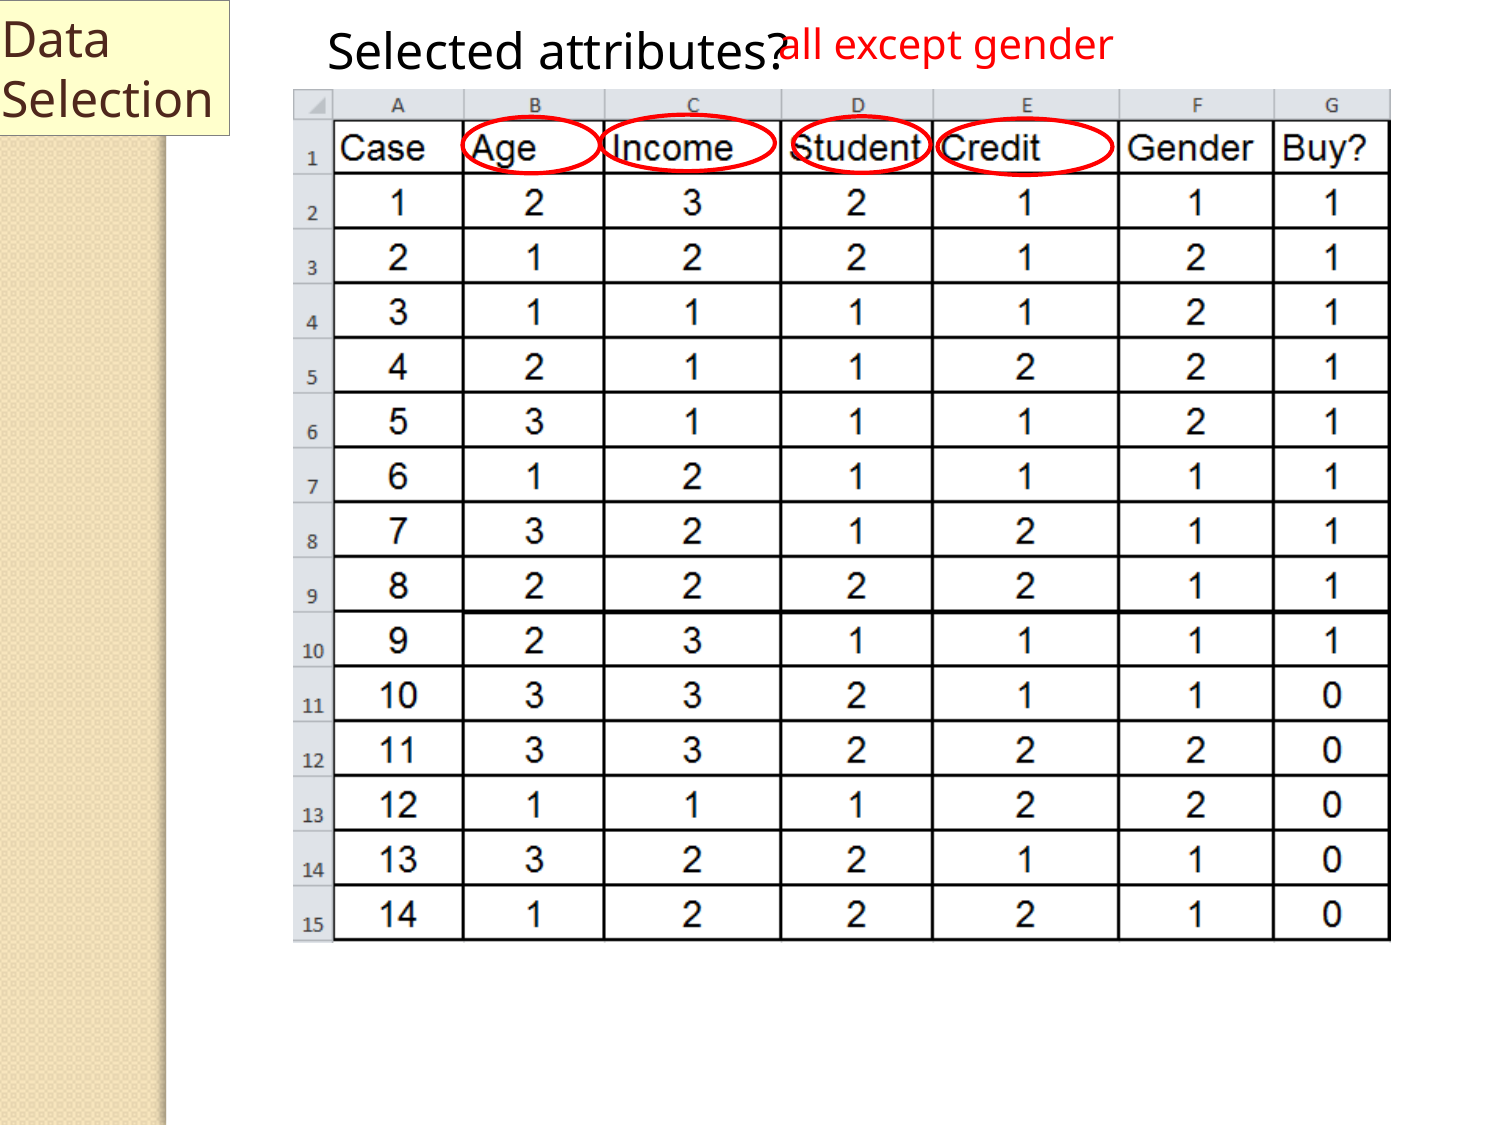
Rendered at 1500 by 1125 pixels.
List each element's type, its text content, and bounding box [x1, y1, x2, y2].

picture [293, 89, 1391, 943]
text_box Data Selection [0, 0, 230, 136]
text_box all except gender [763, 10, 1130, 76]
text_box Selected attributes? [312, 12, 1238, 86]
